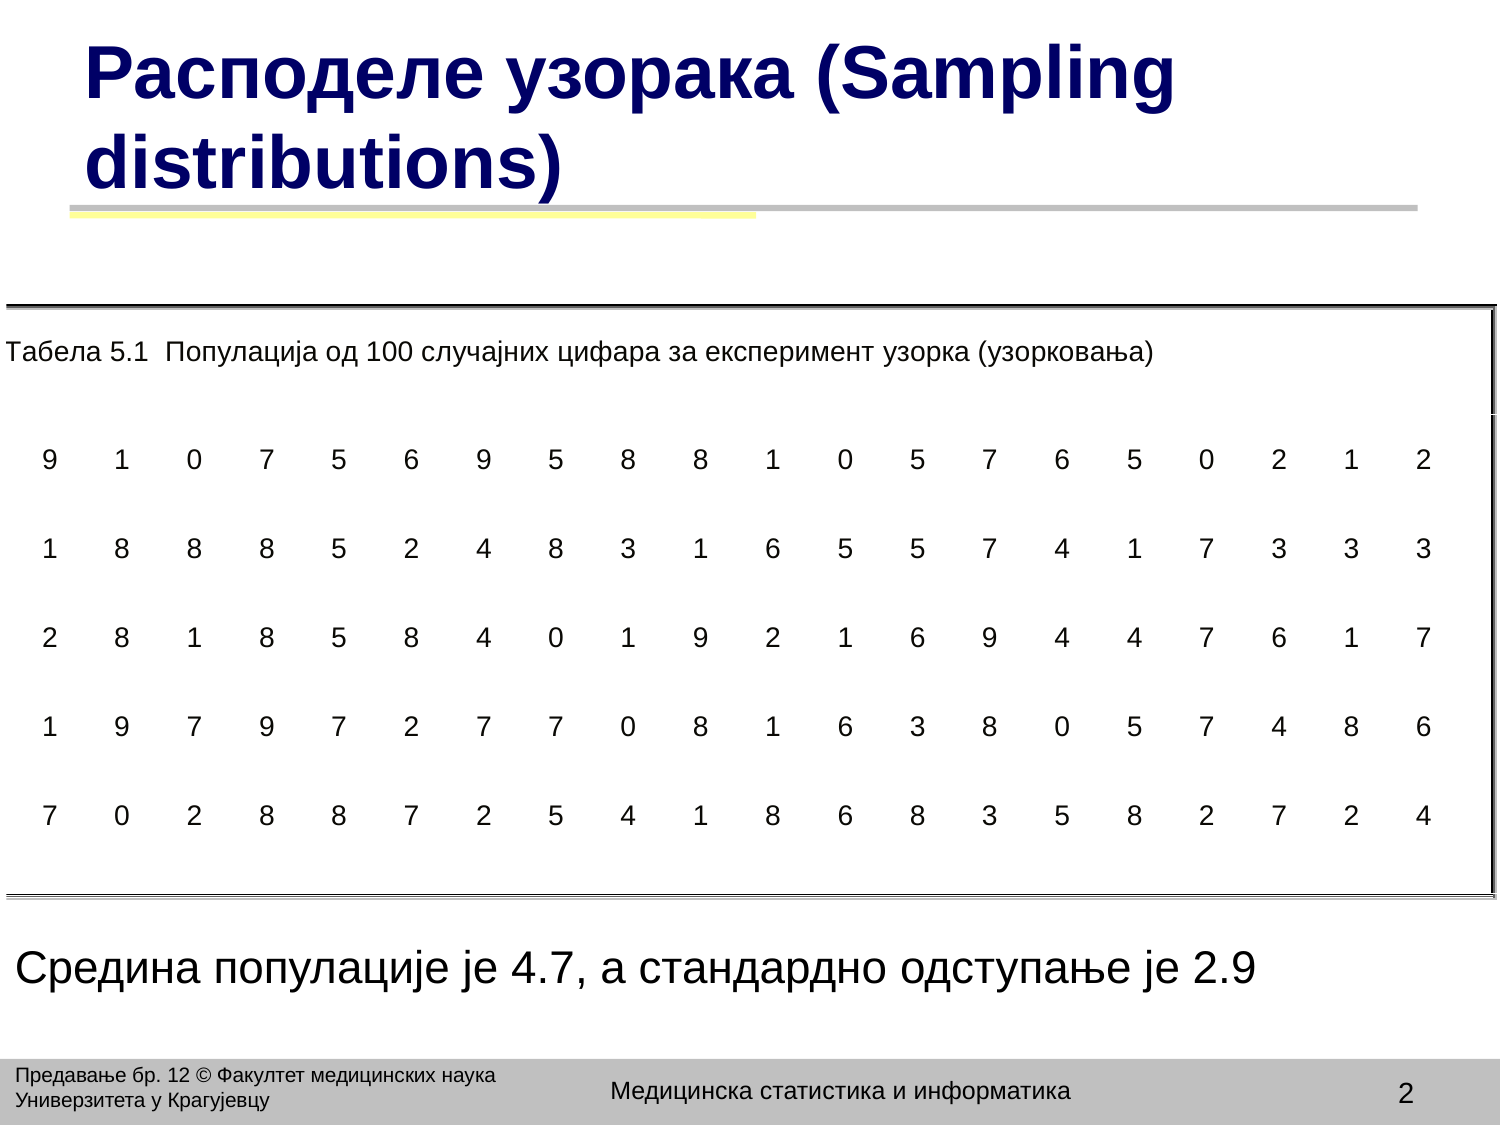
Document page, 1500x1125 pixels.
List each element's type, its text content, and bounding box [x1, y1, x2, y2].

footer Медицинска статистика и информатика [512, 1066, 1170, 1125]
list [5, 303, 1500, 950]
text_box Средина популације је 4.7, а стандардно одступање је 2.9 [0, 951, 1452, 1001]
slide_number 2 [1181, 1066, 1430, 1125]
title Расподеле узорака (Sampling distributions) [69, 19, 1426, 208]
slide_number Предавање бр. 12 © Факултет медицинских наука Универзитета у Крагујевцу [0, 1053, 601, 1108]
